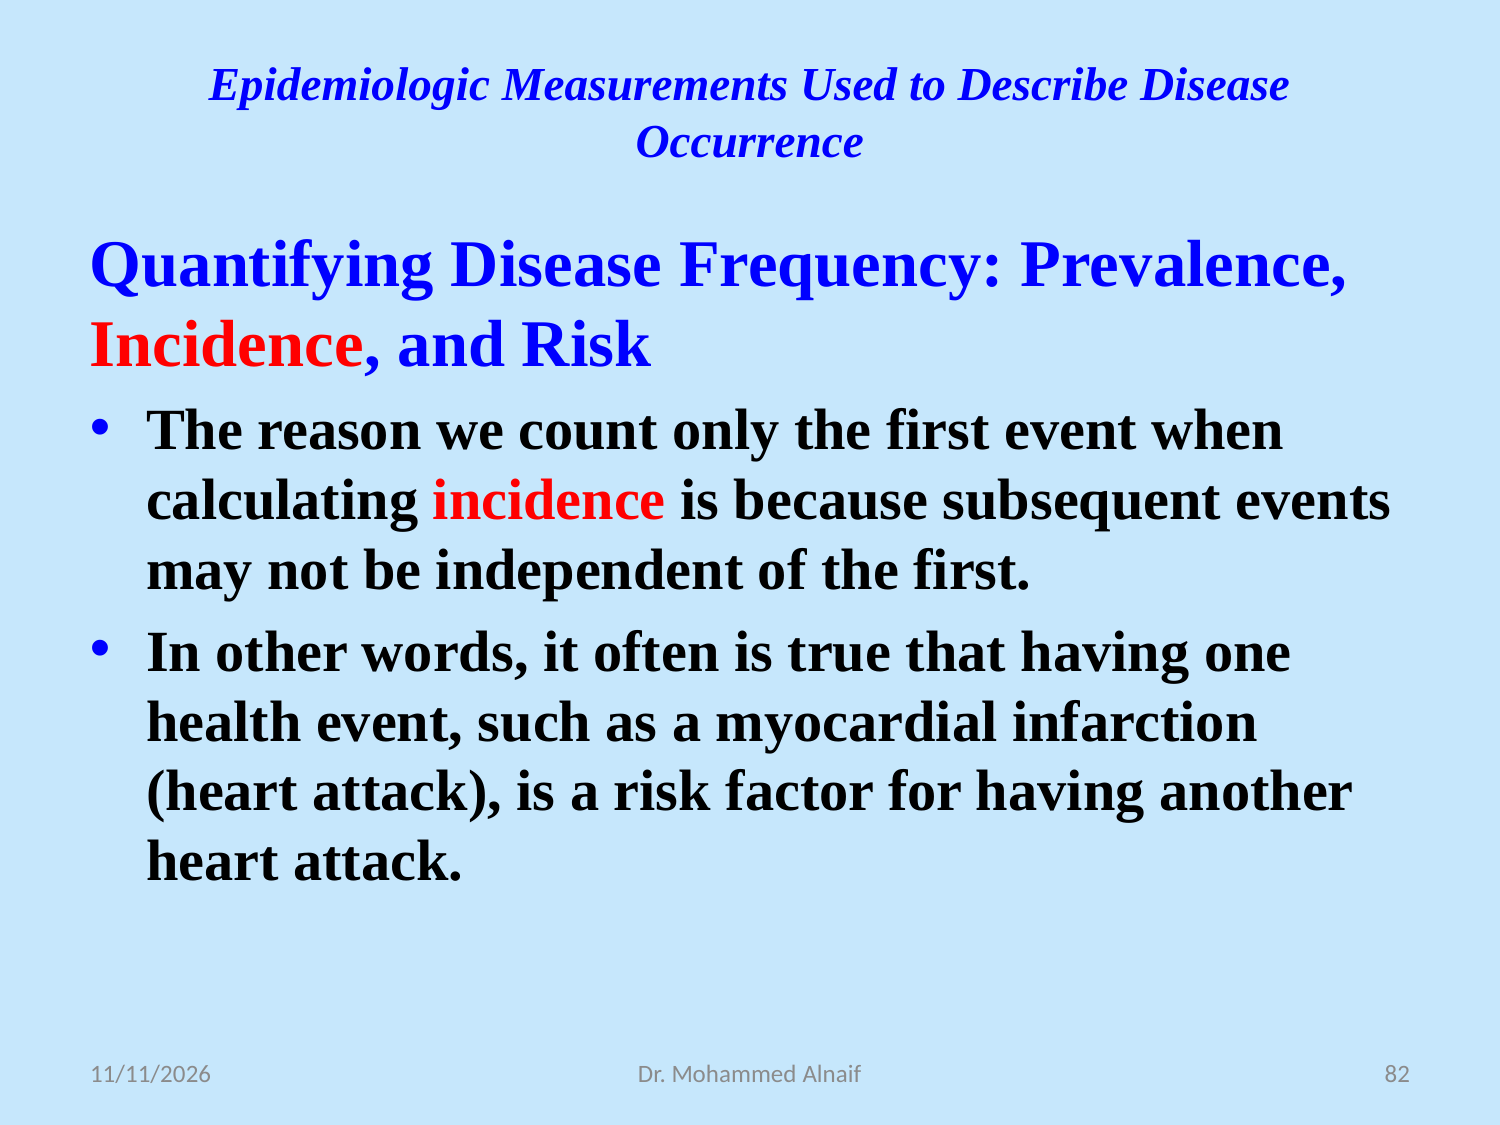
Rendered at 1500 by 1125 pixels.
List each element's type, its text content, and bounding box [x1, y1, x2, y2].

slide_number 82 [1074, 1042, 1425, 1103]
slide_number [75, 1042, 425, 1103]
text_box Quantifying Disease Frequency: Prevalence, Incidence, and Risk The reason we count only the first event when calculating incidence is because subsequent events may not be independent of the first. In other words, it often is true that having one health event, such as a myocardial infarction (heart attack), is a risk factor for having another heart attack. [74, 212, 1438, 1038]
title Epidemiologic Measurements Used to Describe Disease Occurrence [75, 45, 1425, 175]
footer Dr. Mohammed Alnaif [512, 1042, 988, 1103]
